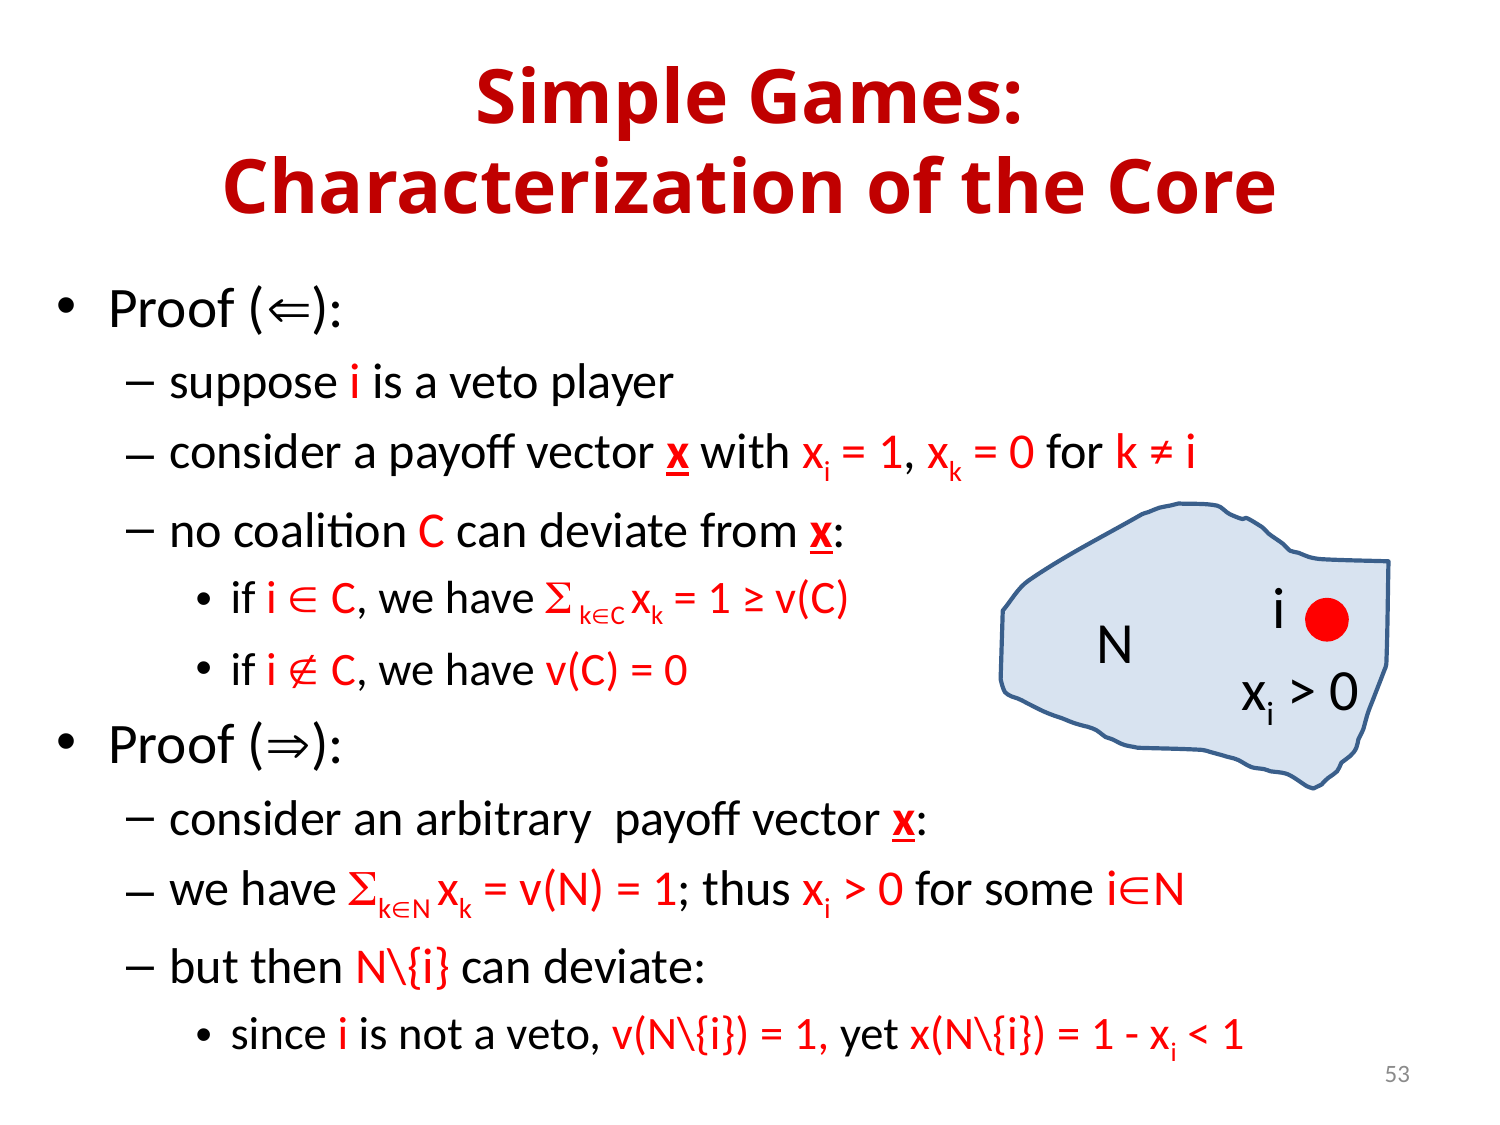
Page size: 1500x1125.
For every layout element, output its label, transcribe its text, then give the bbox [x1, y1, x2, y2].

title Simple Games: Characterization of the Core [75, 45, 1425, 233]
slide_number 53 [1074, 1042, 1425, 1103]
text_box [1257, 562, 1350, 649]
list Proof (): suppose i is a veto player consider a payoff vector x with xi = 1, xk = 0 for k ≠ i no coalition C can deviate from x: if i  C, we have S kC xk = 1 ≥ v(C) if i  C, we have v(C) = 0 Proof (): consider an arbitrary payoff vector x: we have SkN xk = v(N) = 1; thus xi > 0 for some iN but then N\{i} can deviate: since i is not a veto, v(N\{i}) = 1, yet x(N\{i}) = 1 - xi < 1 [41, 262, 1425, 1083]
text_box xi > 0 [1226, 645, 1374, 740]
text_box [998, 501, 1391, 791]
text_box N [1081, 597, 1149, 683]
